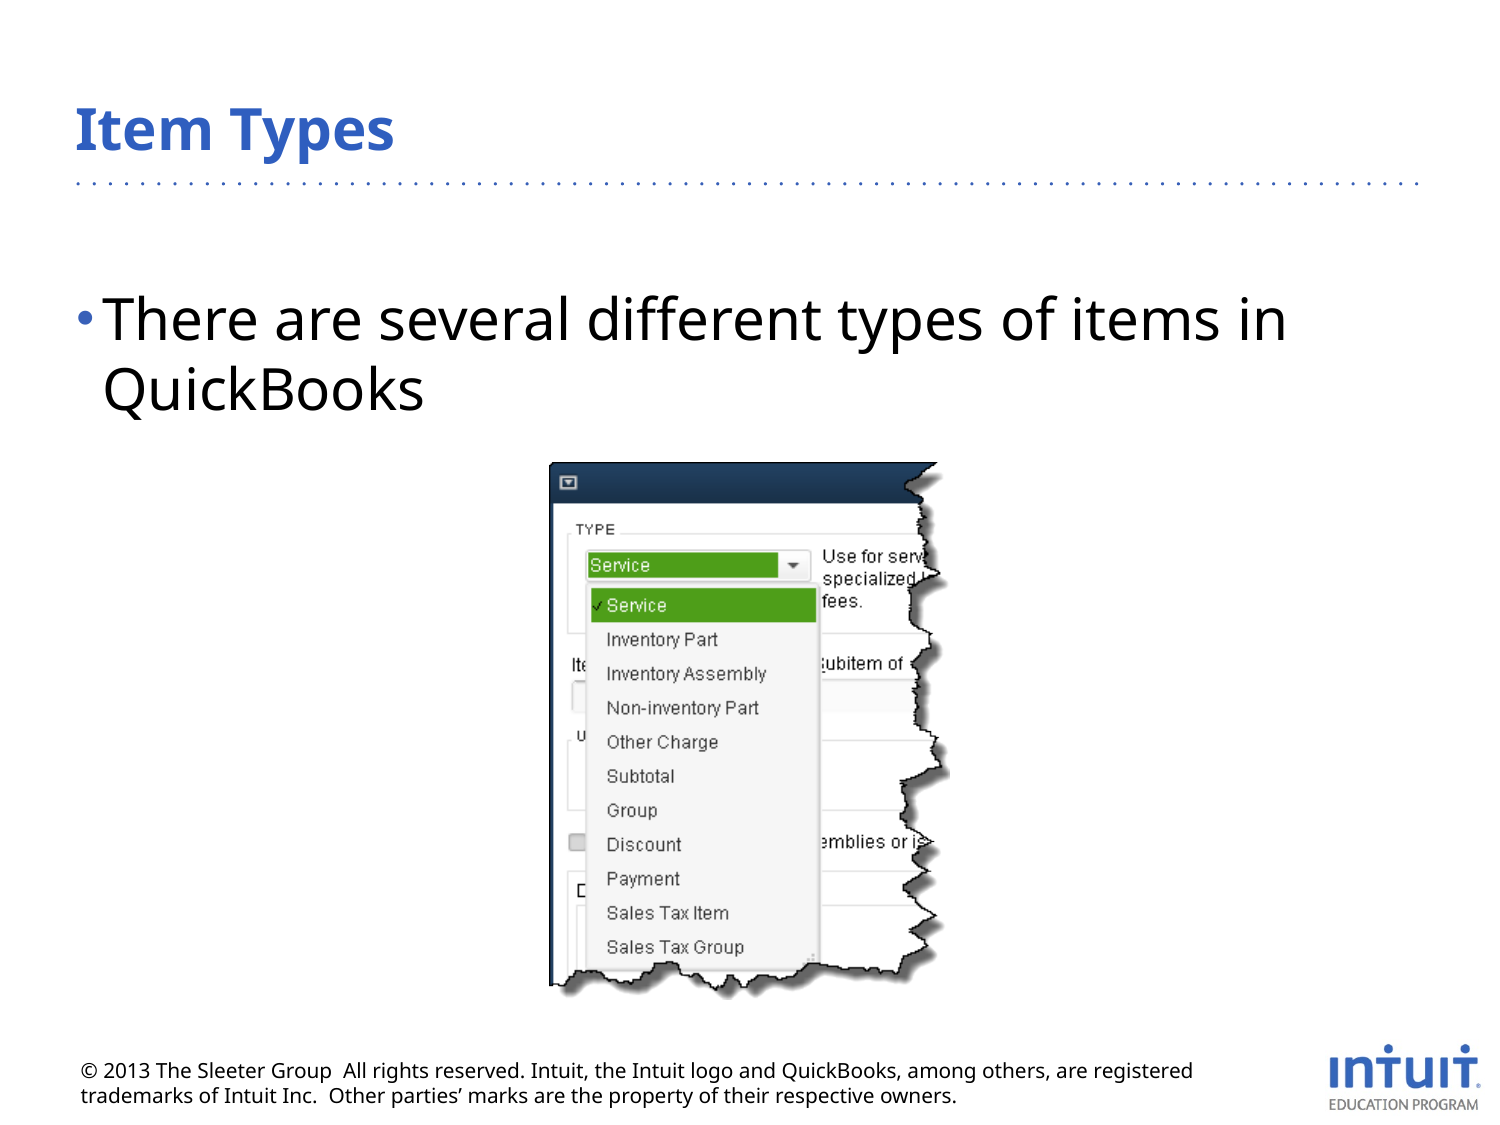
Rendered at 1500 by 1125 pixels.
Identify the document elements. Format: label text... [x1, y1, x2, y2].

title Item Types [75, 50, 1425, 163]
list There are several different types of items in QuickBooks [75, 275, 1425, 475]
picture [549, 462, 951, 1001]
picture [1325, 1039, 1485, 1116]
